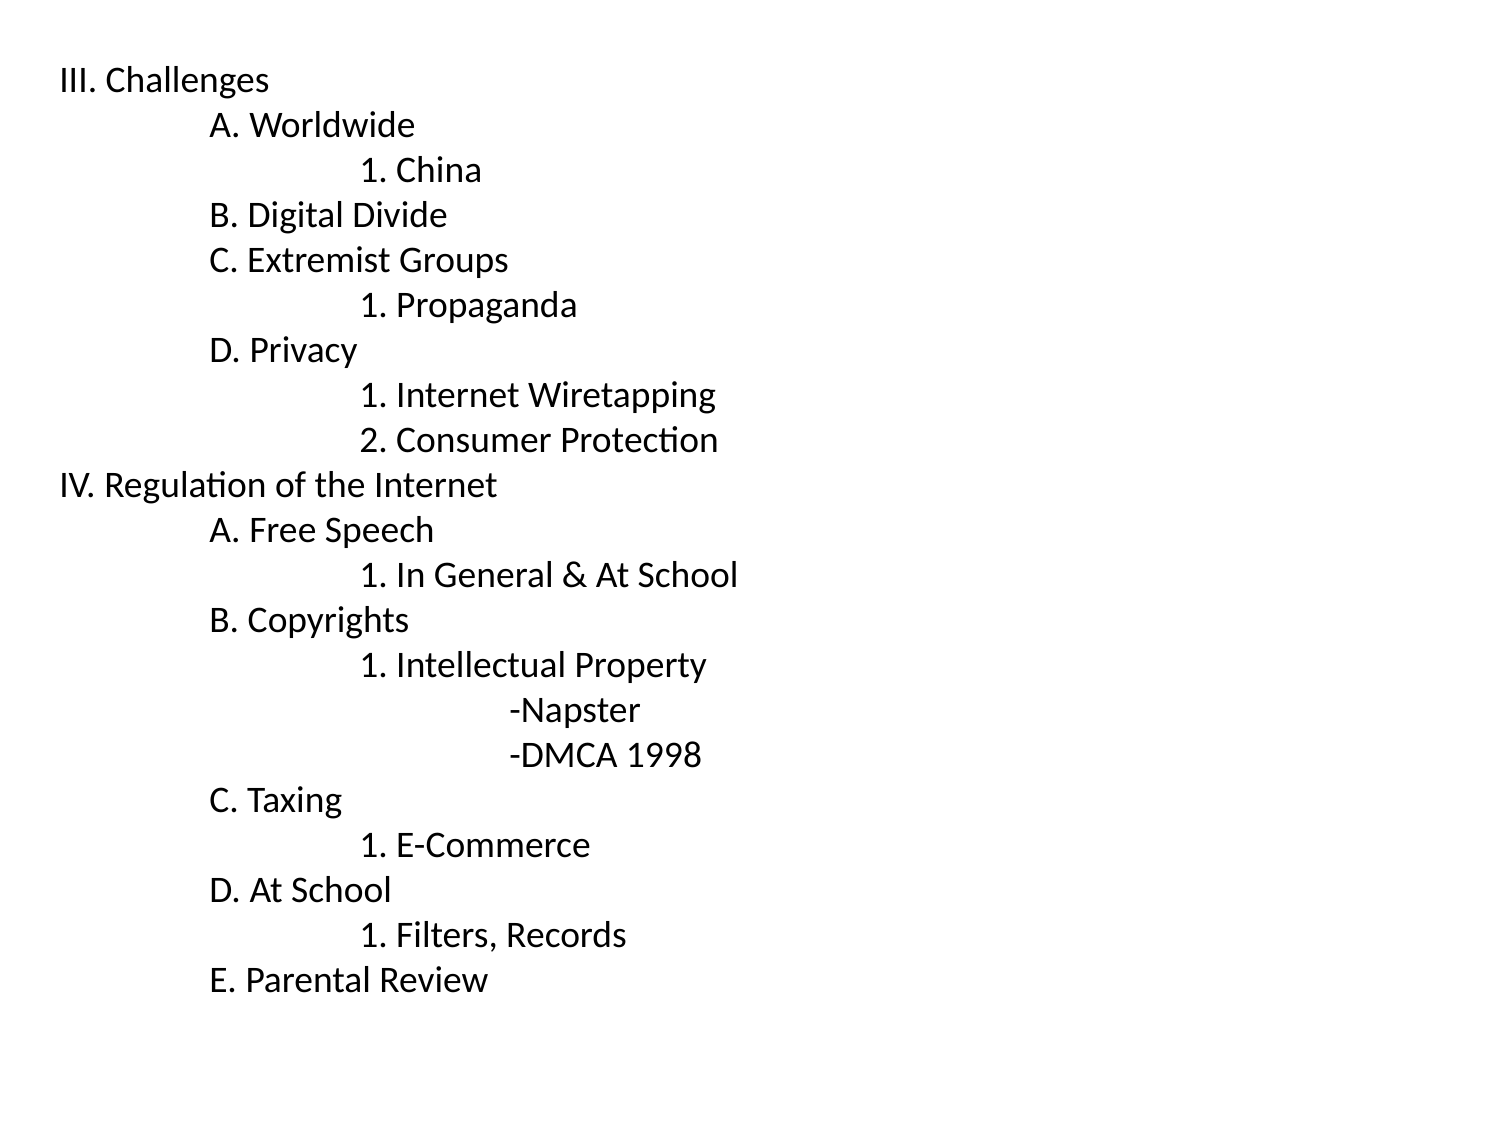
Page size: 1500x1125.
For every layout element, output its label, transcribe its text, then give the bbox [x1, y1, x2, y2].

text_box III. Challenges A. Worldwide 1. China B. Digital Divide C. Extremist Groups 1. Propaganda D. Privacy 1. Internet Wiretapping 2. Consumer Protection IV. Regulation of the Internet A. Free Speech 1. In General & At School B. Copyrights 1. Intellectual Property -Napster -DMCA 1998 C. Taxing 1. E-Commerce D. At School 1. Filters, Records E. Parental Review [44, 47, 754, 1052]
